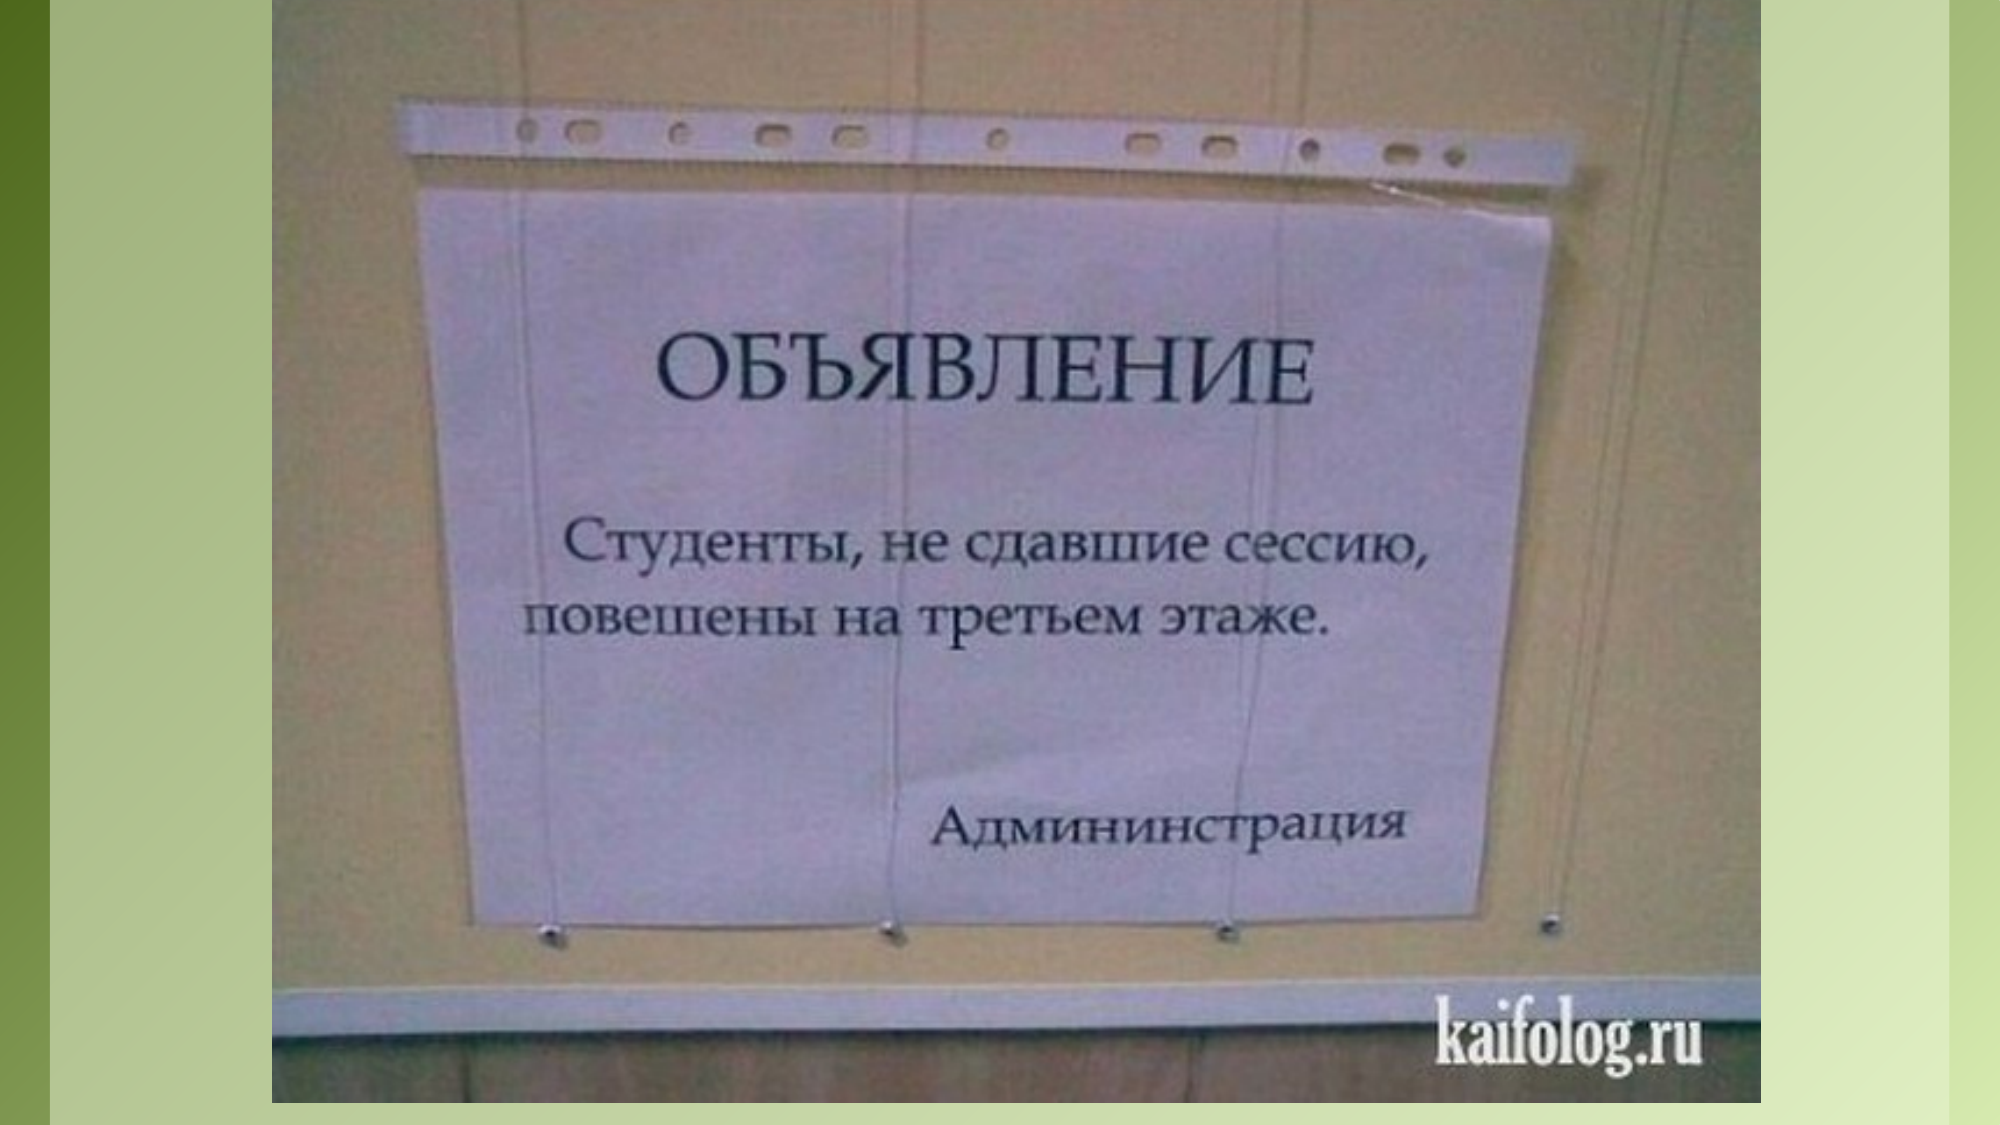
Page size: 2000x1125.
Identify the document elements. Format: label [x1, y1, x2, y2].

picture [272, 0, 1761, 1103]
